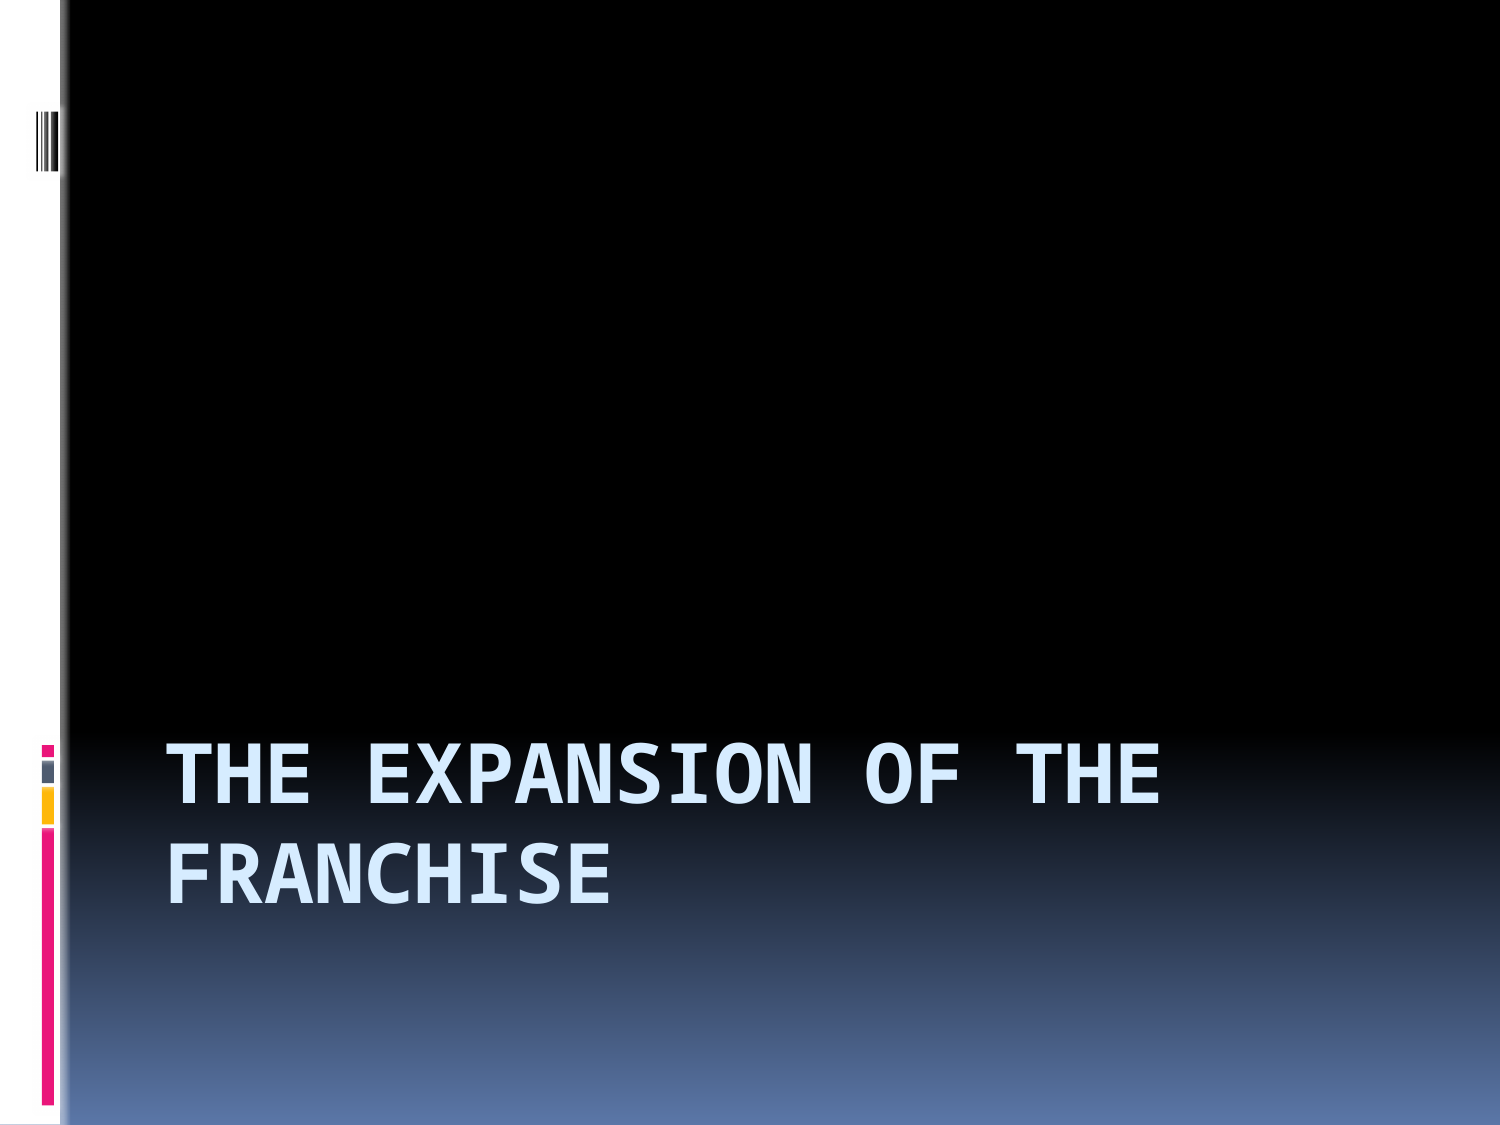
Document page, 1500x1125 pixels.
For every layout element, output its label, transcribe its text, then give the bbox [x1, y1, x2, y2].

title The Expansion of the Franchise [150, 712, 1425, 1037]
